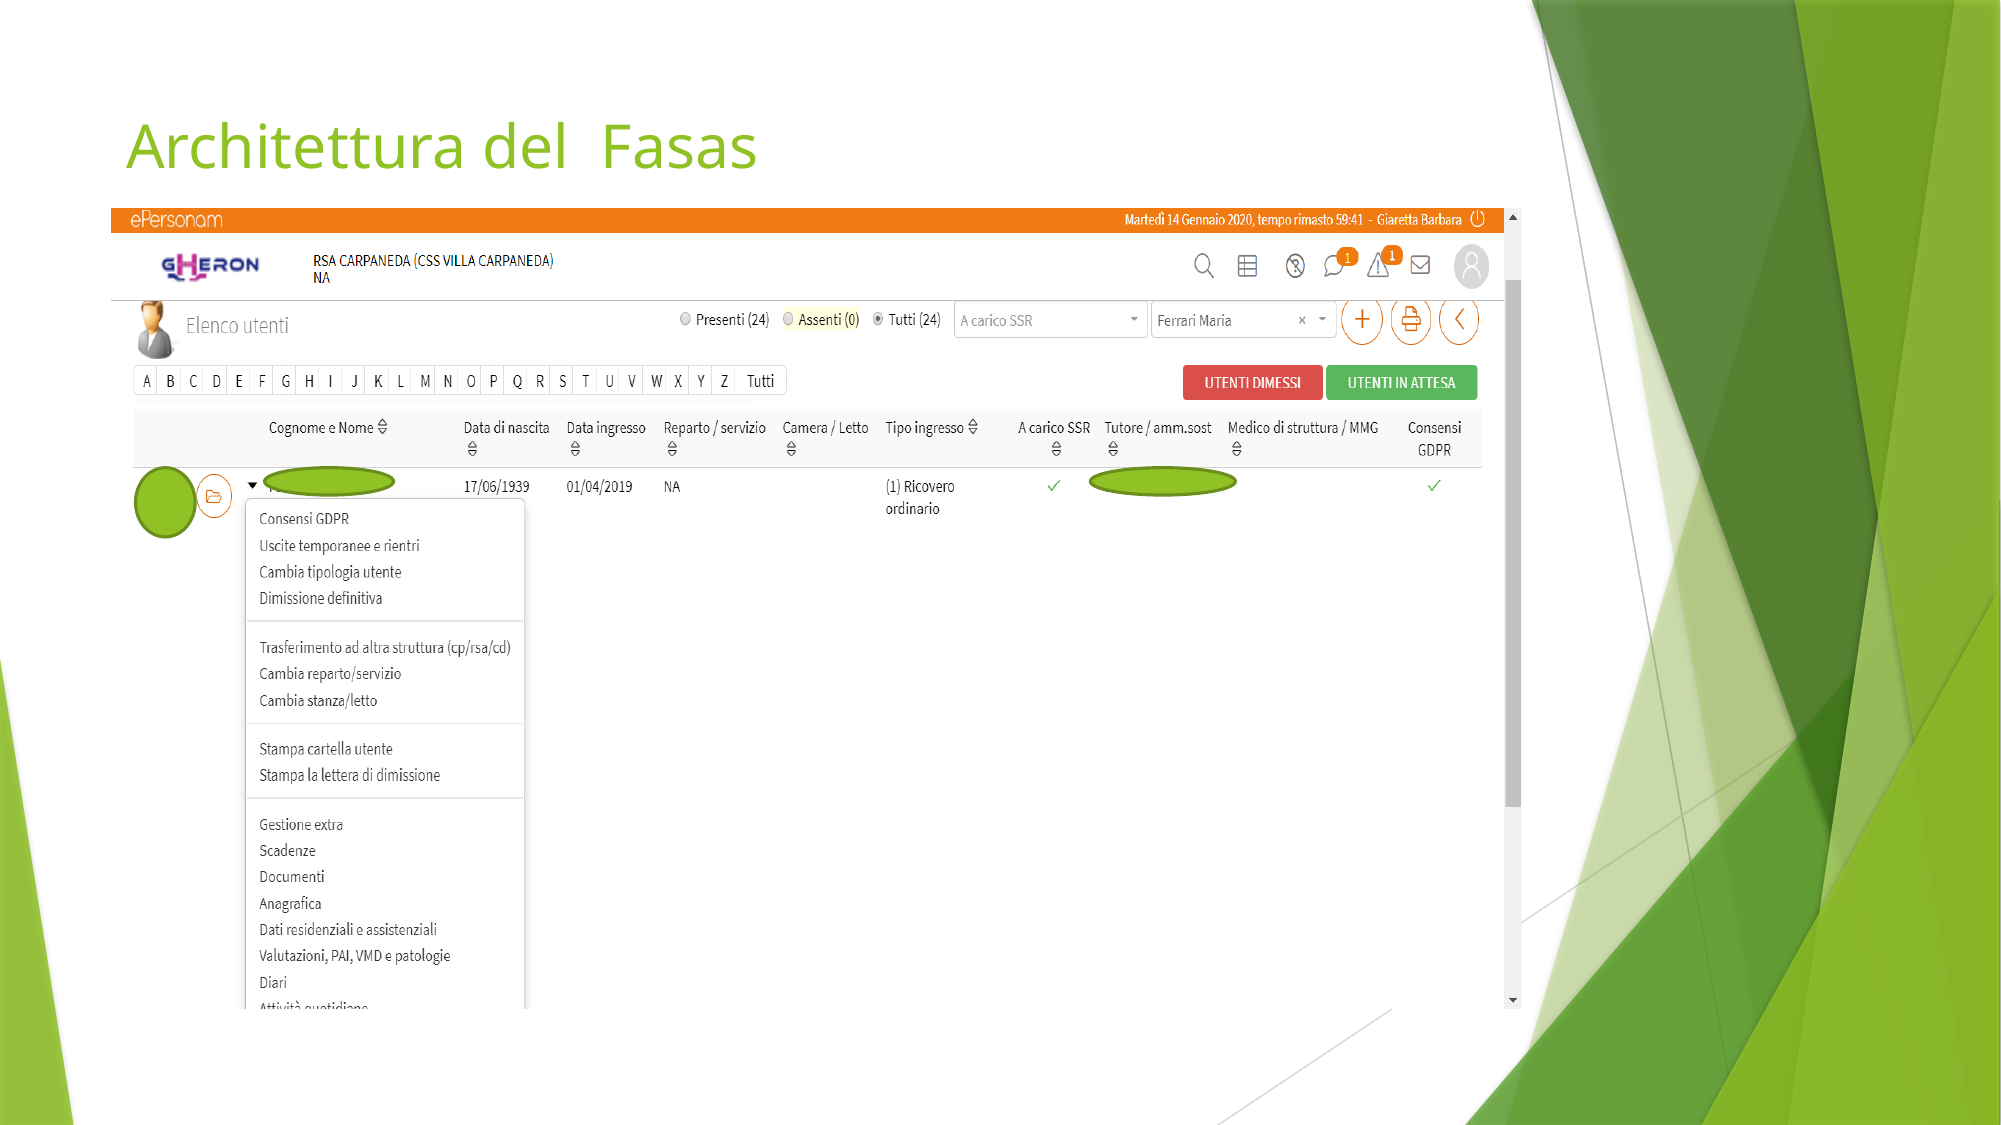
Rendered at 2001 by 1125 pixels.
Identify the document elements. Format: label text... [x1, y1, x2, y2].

title Architettura del Fasas [111, 99, 1522, 189]
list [110, 207, 1522, 1009]
